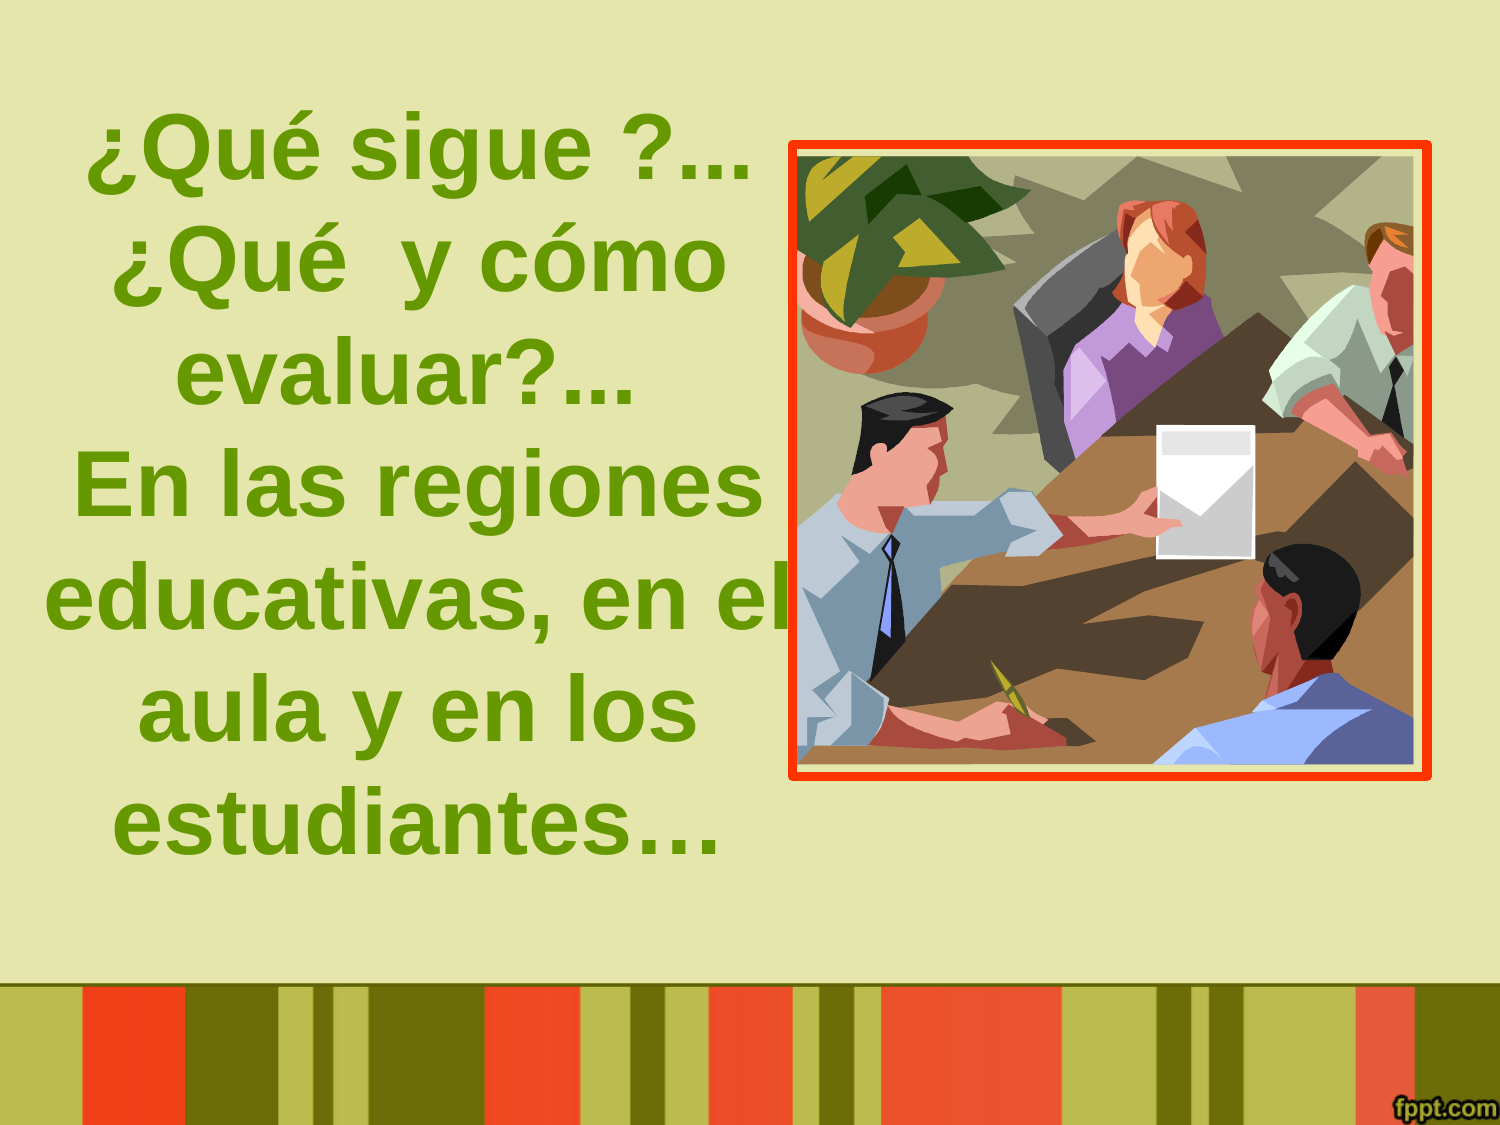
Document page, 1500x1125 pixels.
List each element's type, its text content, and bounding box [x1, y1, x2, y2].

picture [0, 0, 1500, 1125]
text_box ¿Qué sigue ?... ¿Qué y cómo evaluar?... En las regiones educativas, en el aula y en los estudiantes… [5, 78, 833, 881]
